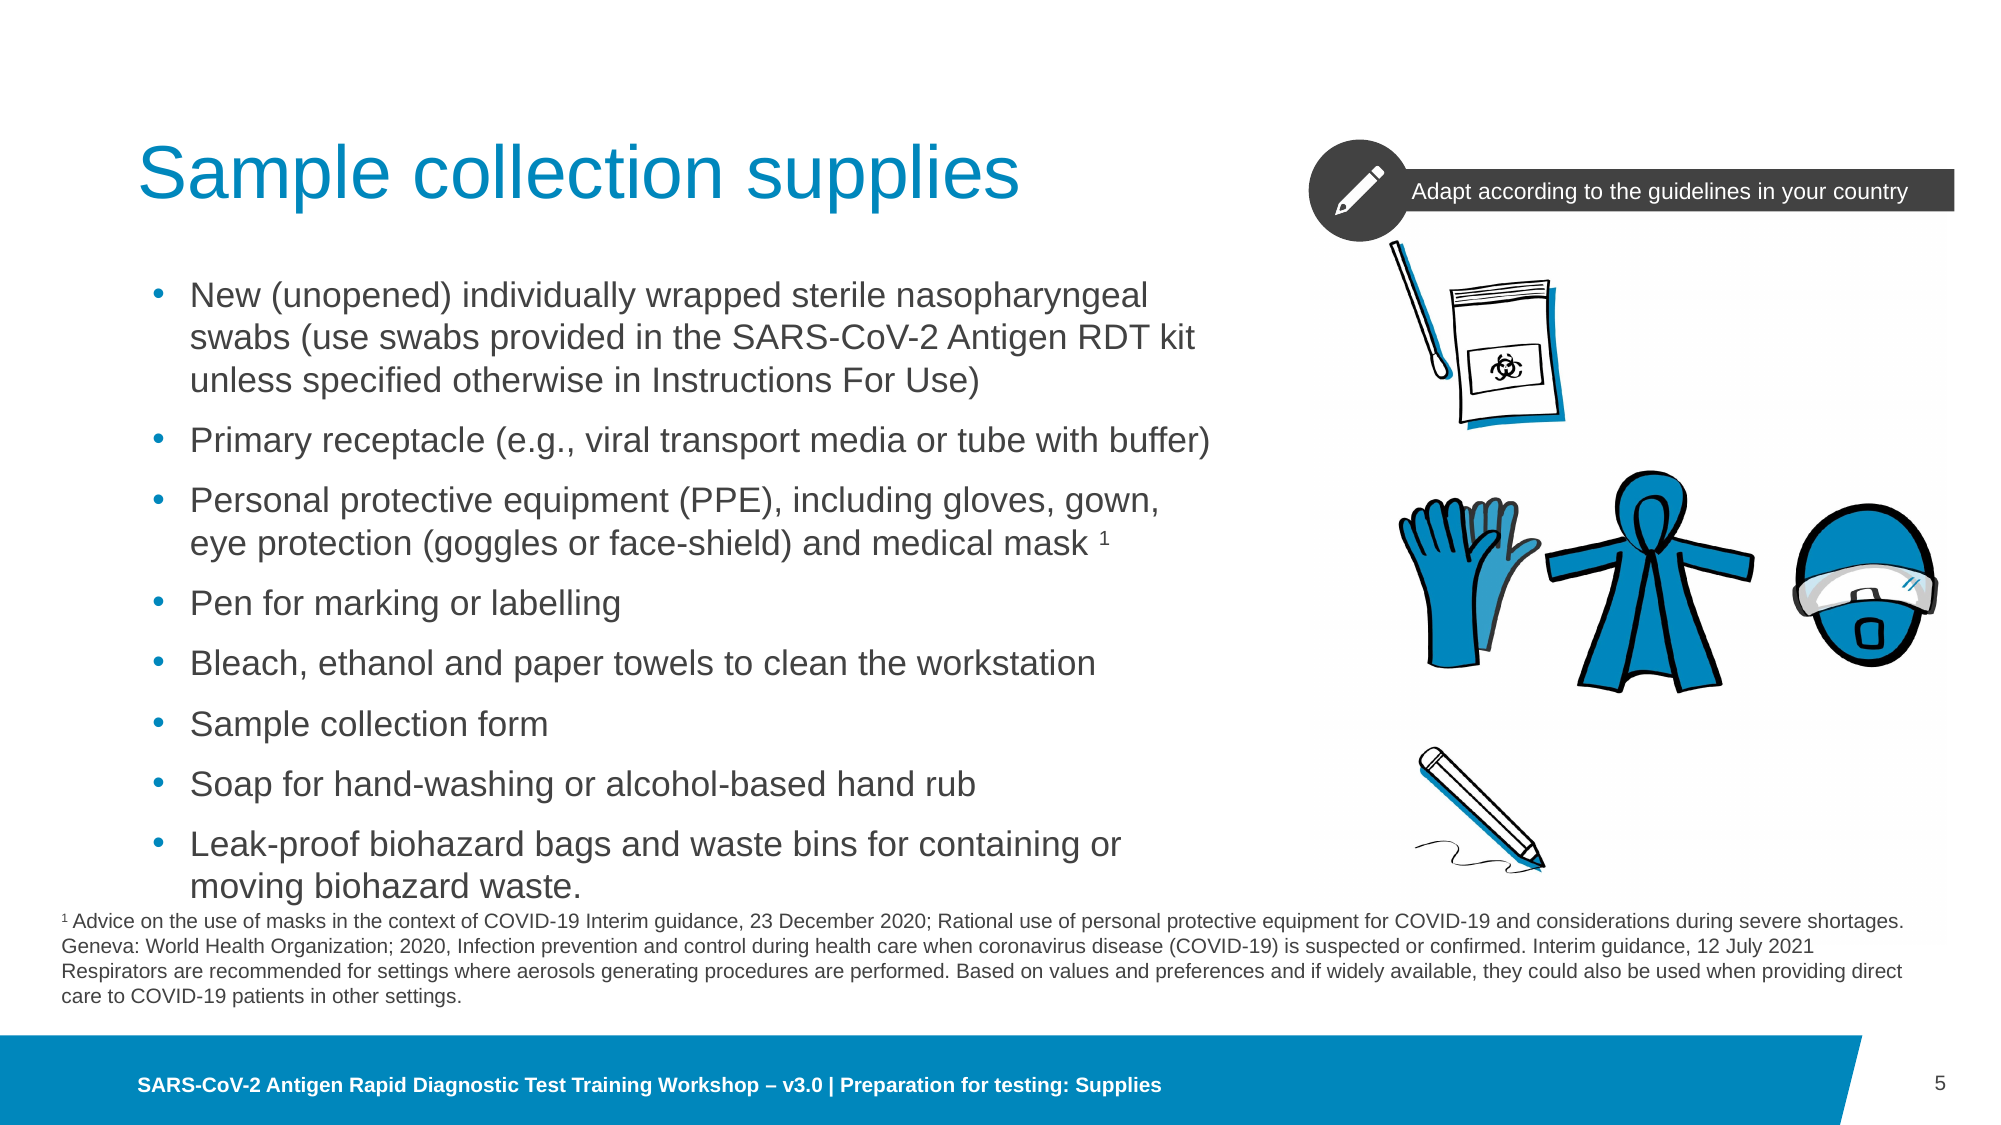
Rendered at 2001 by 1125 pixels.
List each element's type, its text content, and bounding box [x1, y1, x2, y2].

list New (unopened) individually wrapped sterile nasopharyngeal swabs (use swabs provided in the SARS-CoV-2 Antigen RDT kit unless specified otherwise in Instructions For Use) Primary receptacle (e.g., viral transport media or tube with buffer) Personal protective equipment (PPE), including gloves, gown, eye protection (goggles or face-shield) and medical mask 1 Pen for marking or labelling Bleach, ethanol and paper towels to clean the workstation Sample collection form Soap for hand-washing or alcohol-based hand rub Leak-proof biohazard bags and waste bins for containing or moving biohazard waste. [137, 264, 1229, 900]
picture [1310, 240, 1947, 945]
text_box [1310, 141, 1955, 240]
text_box 1 Advice on the use of masks in the context of COVID-19 Interim guidance, 23 December 2020; Rational use of personal protective equipment for COVID-19 and considerations during severe shortages. Geneva: World Health Organization; 2020, Infection prevention and control during health care when coronavirus disease (‎COVID-19)‎ is suspected or confirmed. Interim guidance, 12 July 2021 Respirators are recommended for settings where aerosols generating procedures are performed. Based on values and preferences and if widely available, they could also be used when providing direct care to COVID-19 patients in other settings. [46, 900, 1955, 1016]
footer SARS-CoV-2 Antigen Rapid Diagnostic Test Training Workshop – v3.0 | Preparation for testing: Supplies [137, 1042, 1338, 1125]
title Sample collection supplies [137, 59, 1863, 215]
slide_number 5 [1862, 1035, 1947, 1125]
